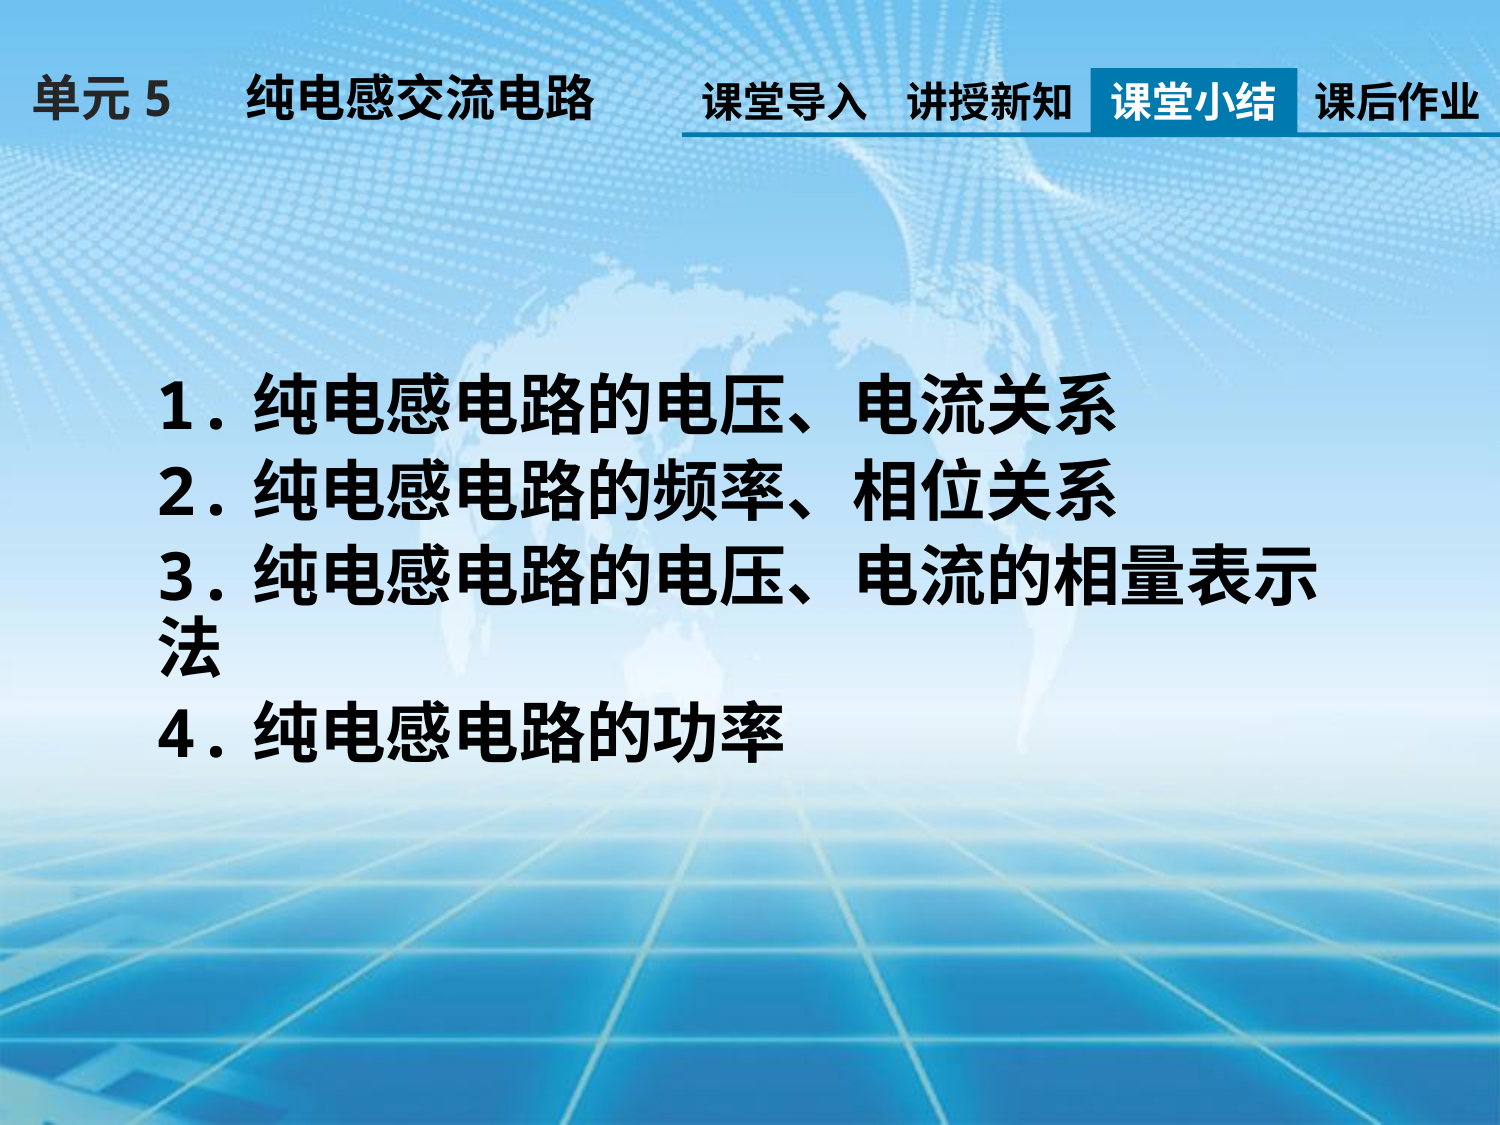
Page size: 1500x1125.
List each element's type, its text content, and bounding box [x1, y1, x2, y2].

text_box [16, 59, 1500, 135]
picture [0, 0, 1500, 1125]
text_box 1.纯电感电路的电压、电流关系 2.纯电感电路的频率、相位关系 3.纯电感电路的电压、电流的相量表示法 4.纯电感电路的功率 [141, 364, 1397, 852]
